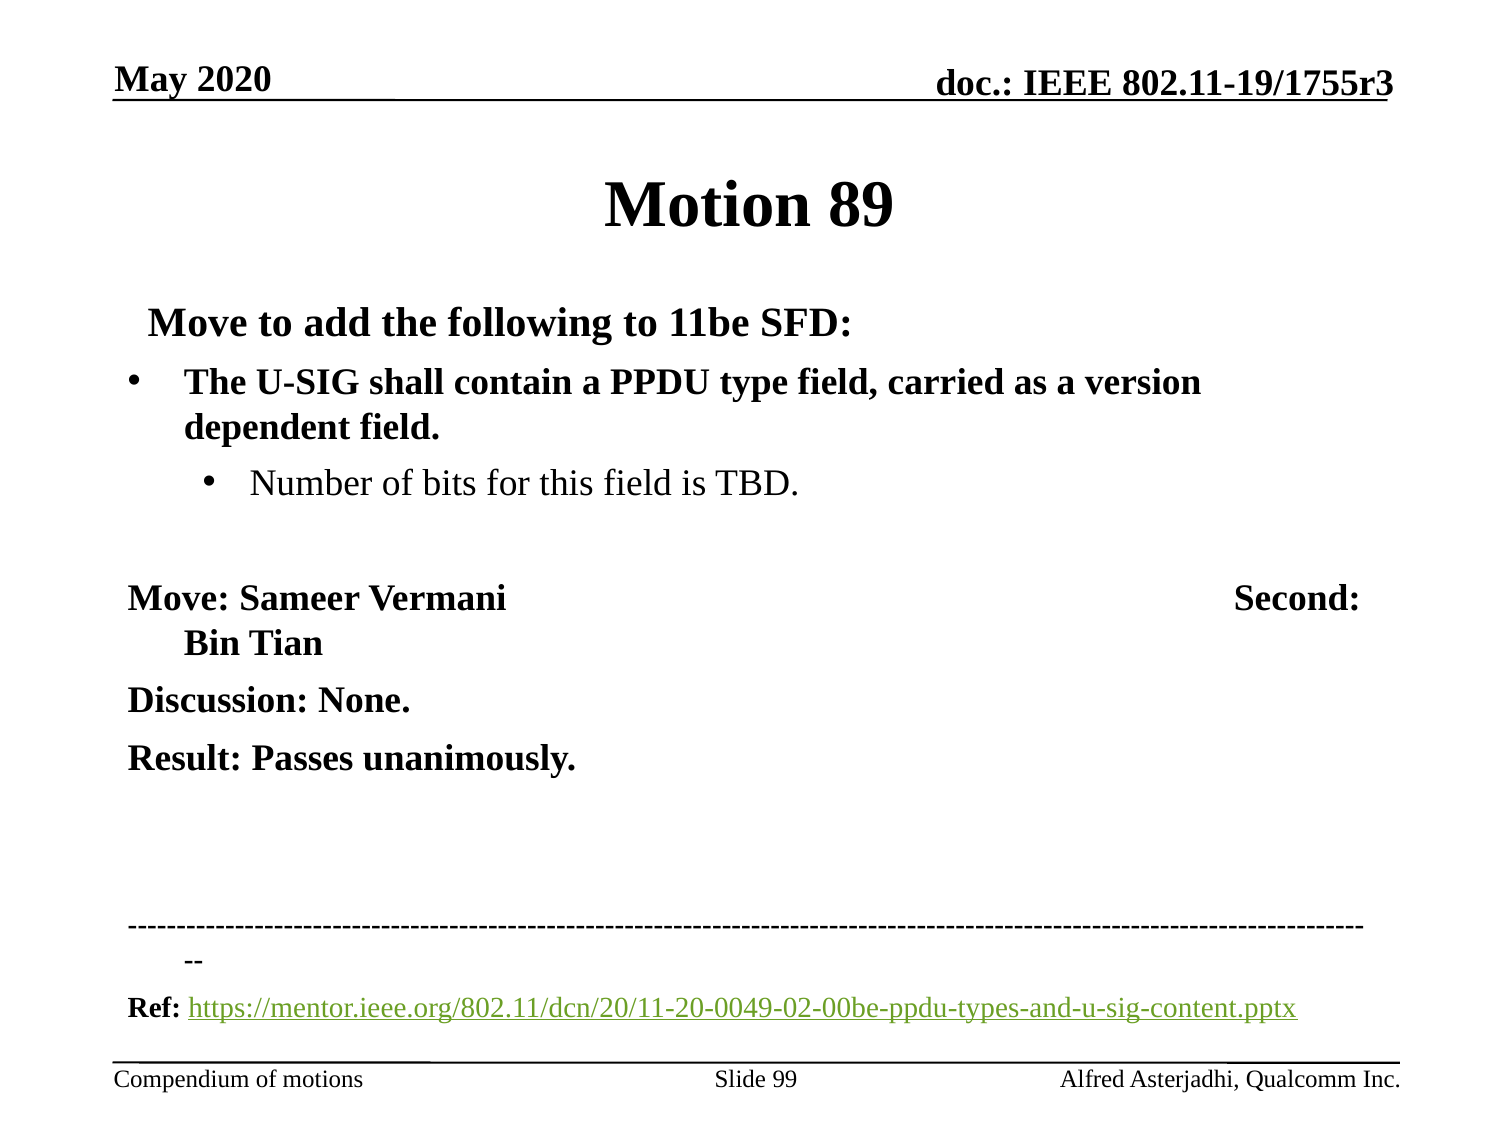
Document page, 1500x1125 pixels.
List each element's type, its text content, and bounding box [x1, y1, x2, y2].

footer Alfred Asterjadhi, Qualcomm Inc. [878, 1061, 1402, 1093]
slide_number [114, 54, 423, 100]
slide_number Slide 99 [712, 1061, 800, 1123]
title Motion 89 [112, 112, 1388, 286]
list Move to add the following to 11be SFD: The U-SIG shall contain a PPDU type field, carried as a version dependent field. Number of bits for this field is TBD. Move: Sameer Vermani Second: Bin Tian Discussion: None. Result: Passes unanimously. --------------------------------------------------------------------------------------------------------------------------------- Ref: https://mentor.ieee.org/802.11/dcn/20/11-20-0049-02-00be-ppdu-types-and-u-sig-content.pptx [112, 286, 1388, 1071]
